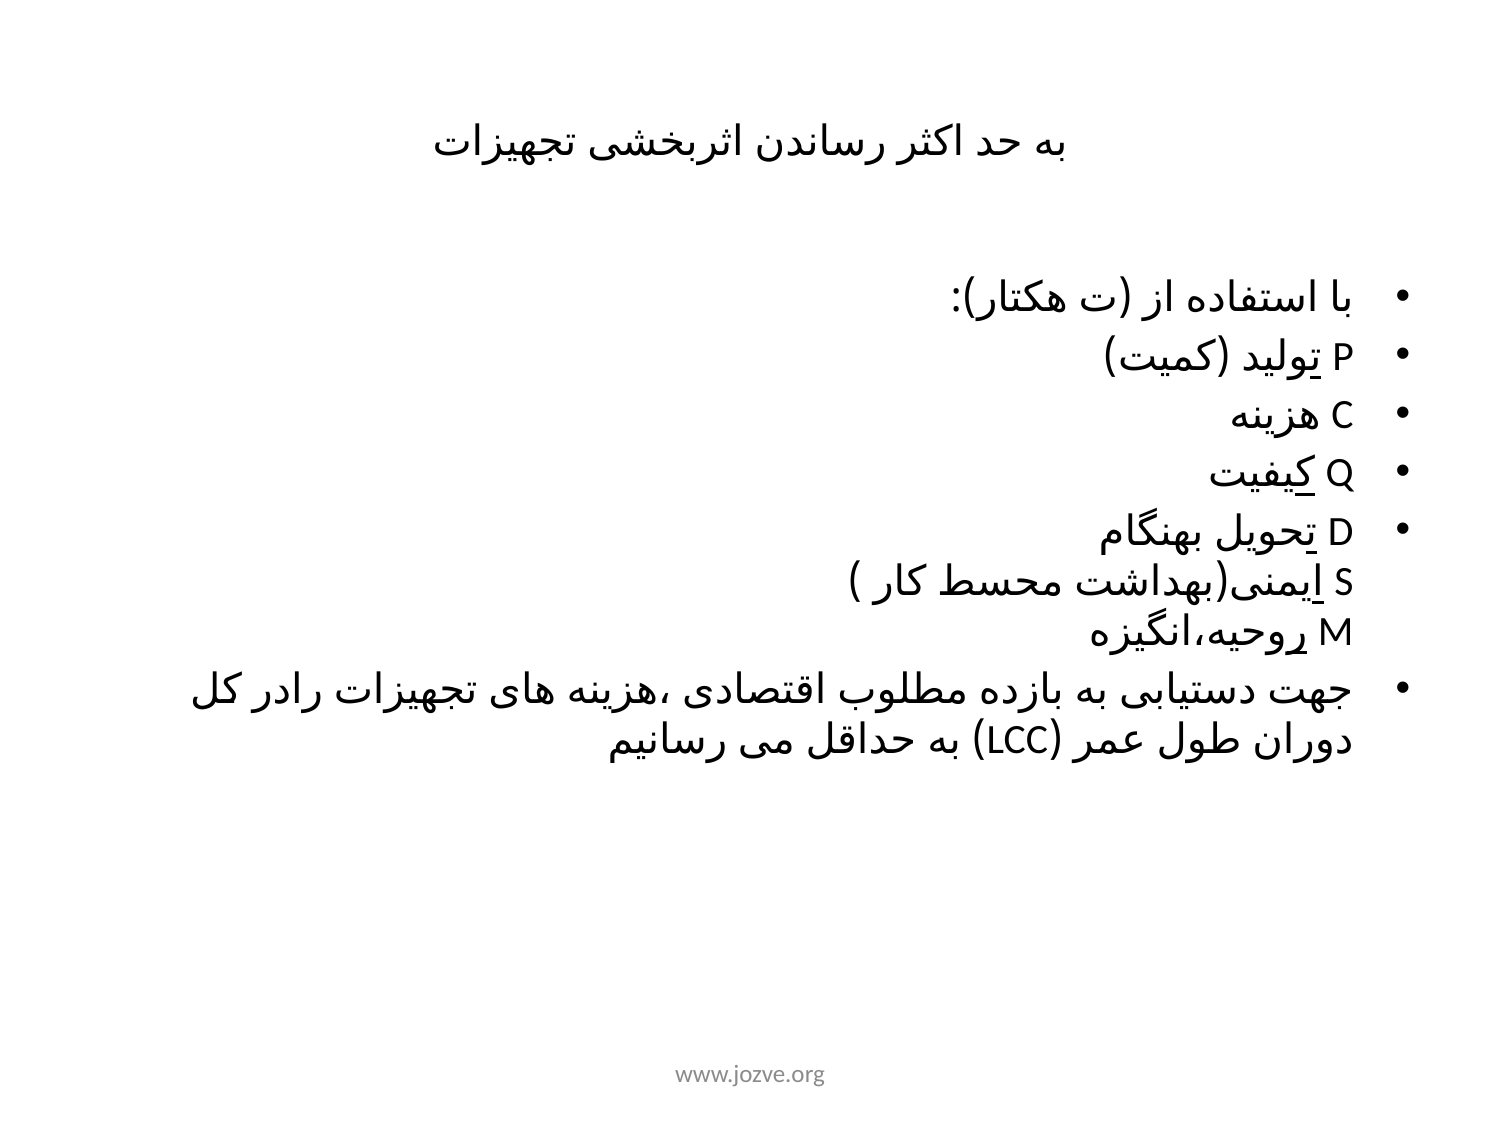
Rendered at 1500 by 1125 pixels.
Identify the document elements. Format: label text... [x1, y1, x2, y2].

title به حد اکثر رساندن اثربخشی تجهیزات [75, 45, 1425, 233]
footer www.jozve.org [512, 1042, 988, 1103]
list با استفاده از (ت هکتار): P تولید (کمیت) C هزینه Q کیفیت D تحویل بهنگام S ایمنی(بهداشت محسط کار ) M روحیه،انگیزه جهت دستیابی به بازده مطلوب اقتصادی ،هزینه های تجهیزات رادر کل دوران طول عمر (LCC) به حداقل می رسانیم [75, 262, 1425, 1005]
